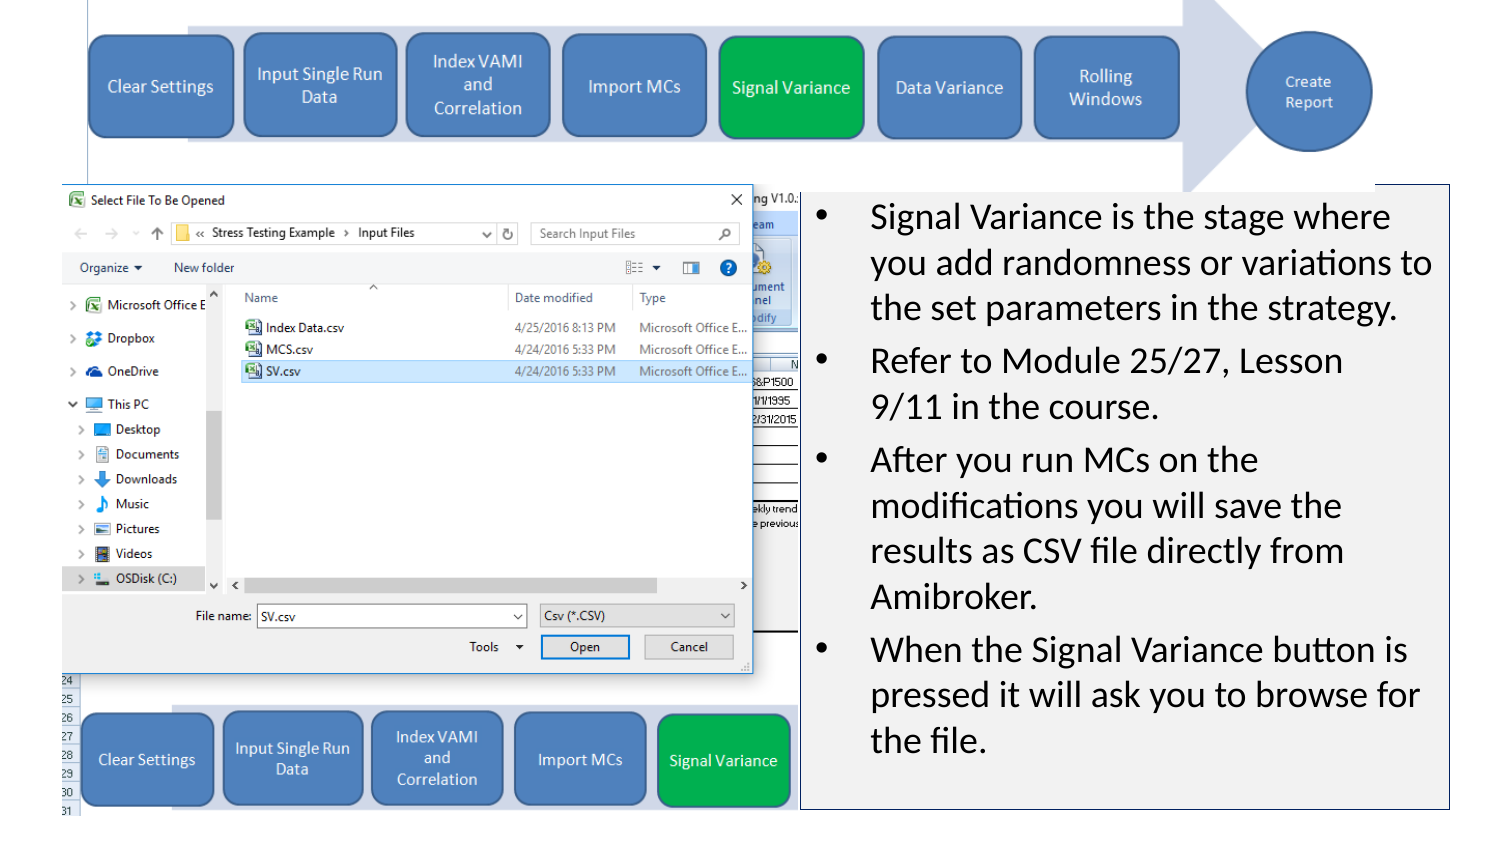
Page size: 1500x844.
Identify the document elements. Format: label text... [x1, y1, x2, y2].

list Signal Variance is the stage where you add randomness or variations to the set parameters in the strategy. Refer to Module 25/27, Lesson 9/11 in the course. After you run MCs on the modifications you will save the results as CSV file directly from Amibroker. When the Signal Variance button is pressed it will ask you to browse for the file. [802, 184, 1450, 810]
picture [62, 0, 1376, 817]
